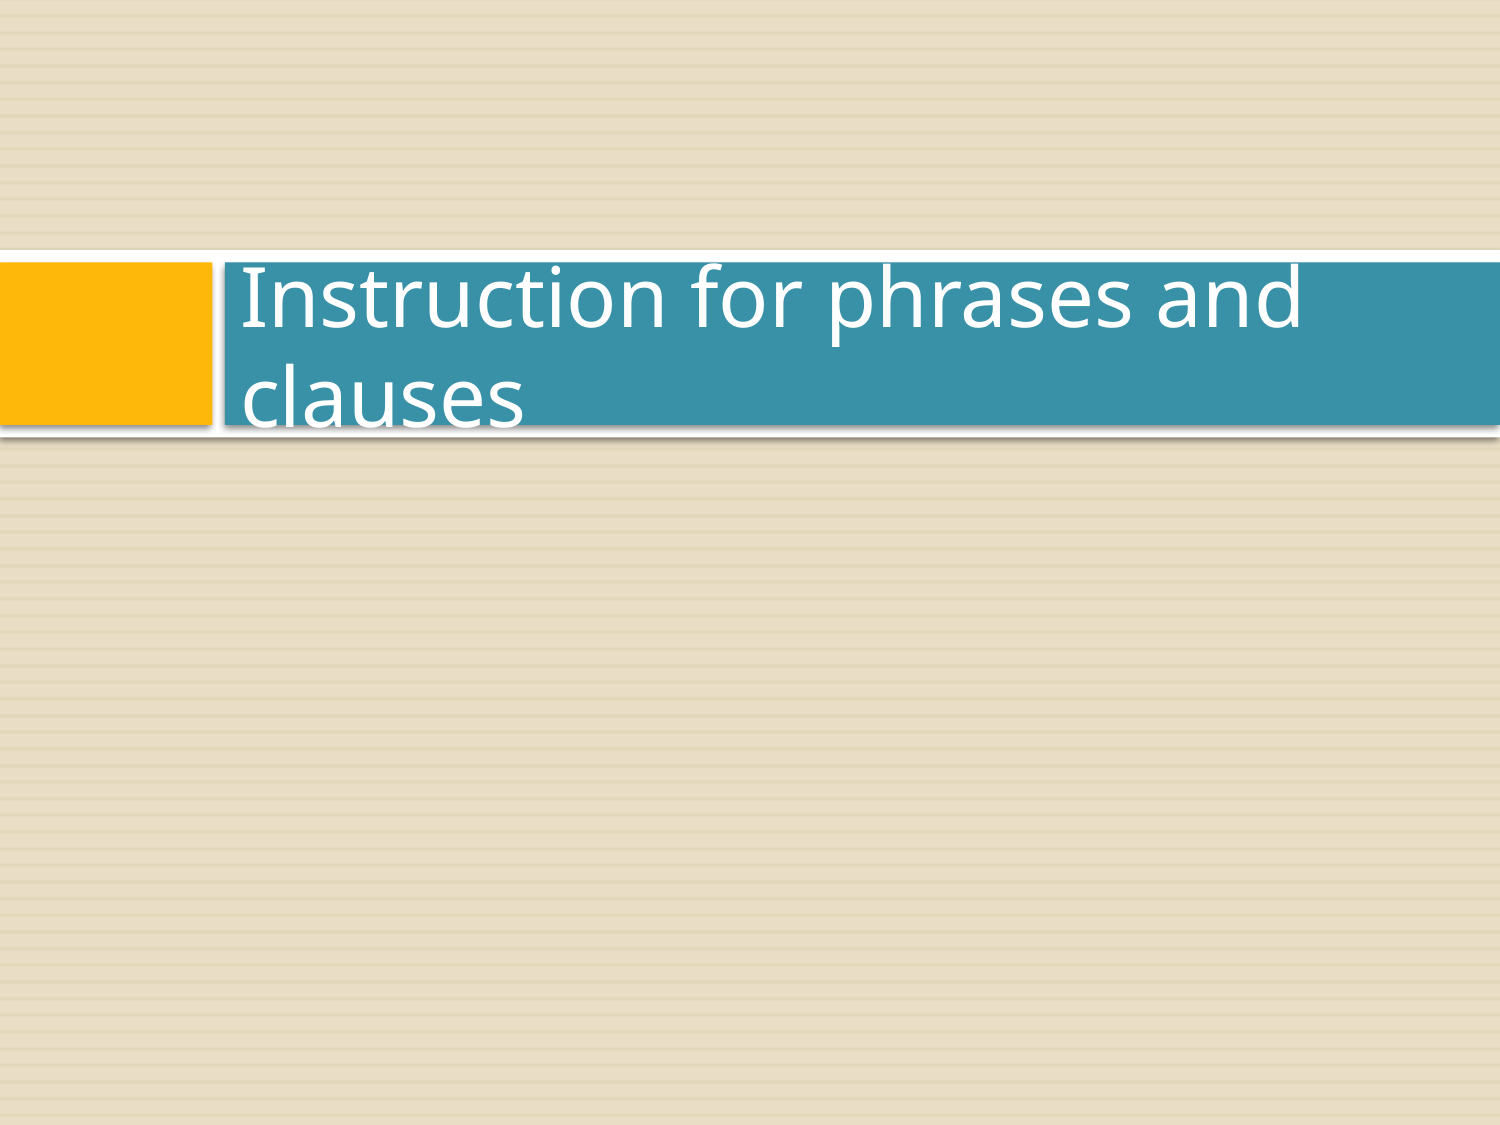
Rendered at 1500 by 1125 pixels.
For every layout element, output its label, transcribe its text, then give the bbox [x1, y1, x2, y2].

title Instruction for phrases and clauses [224, 262, 1476, 426]
